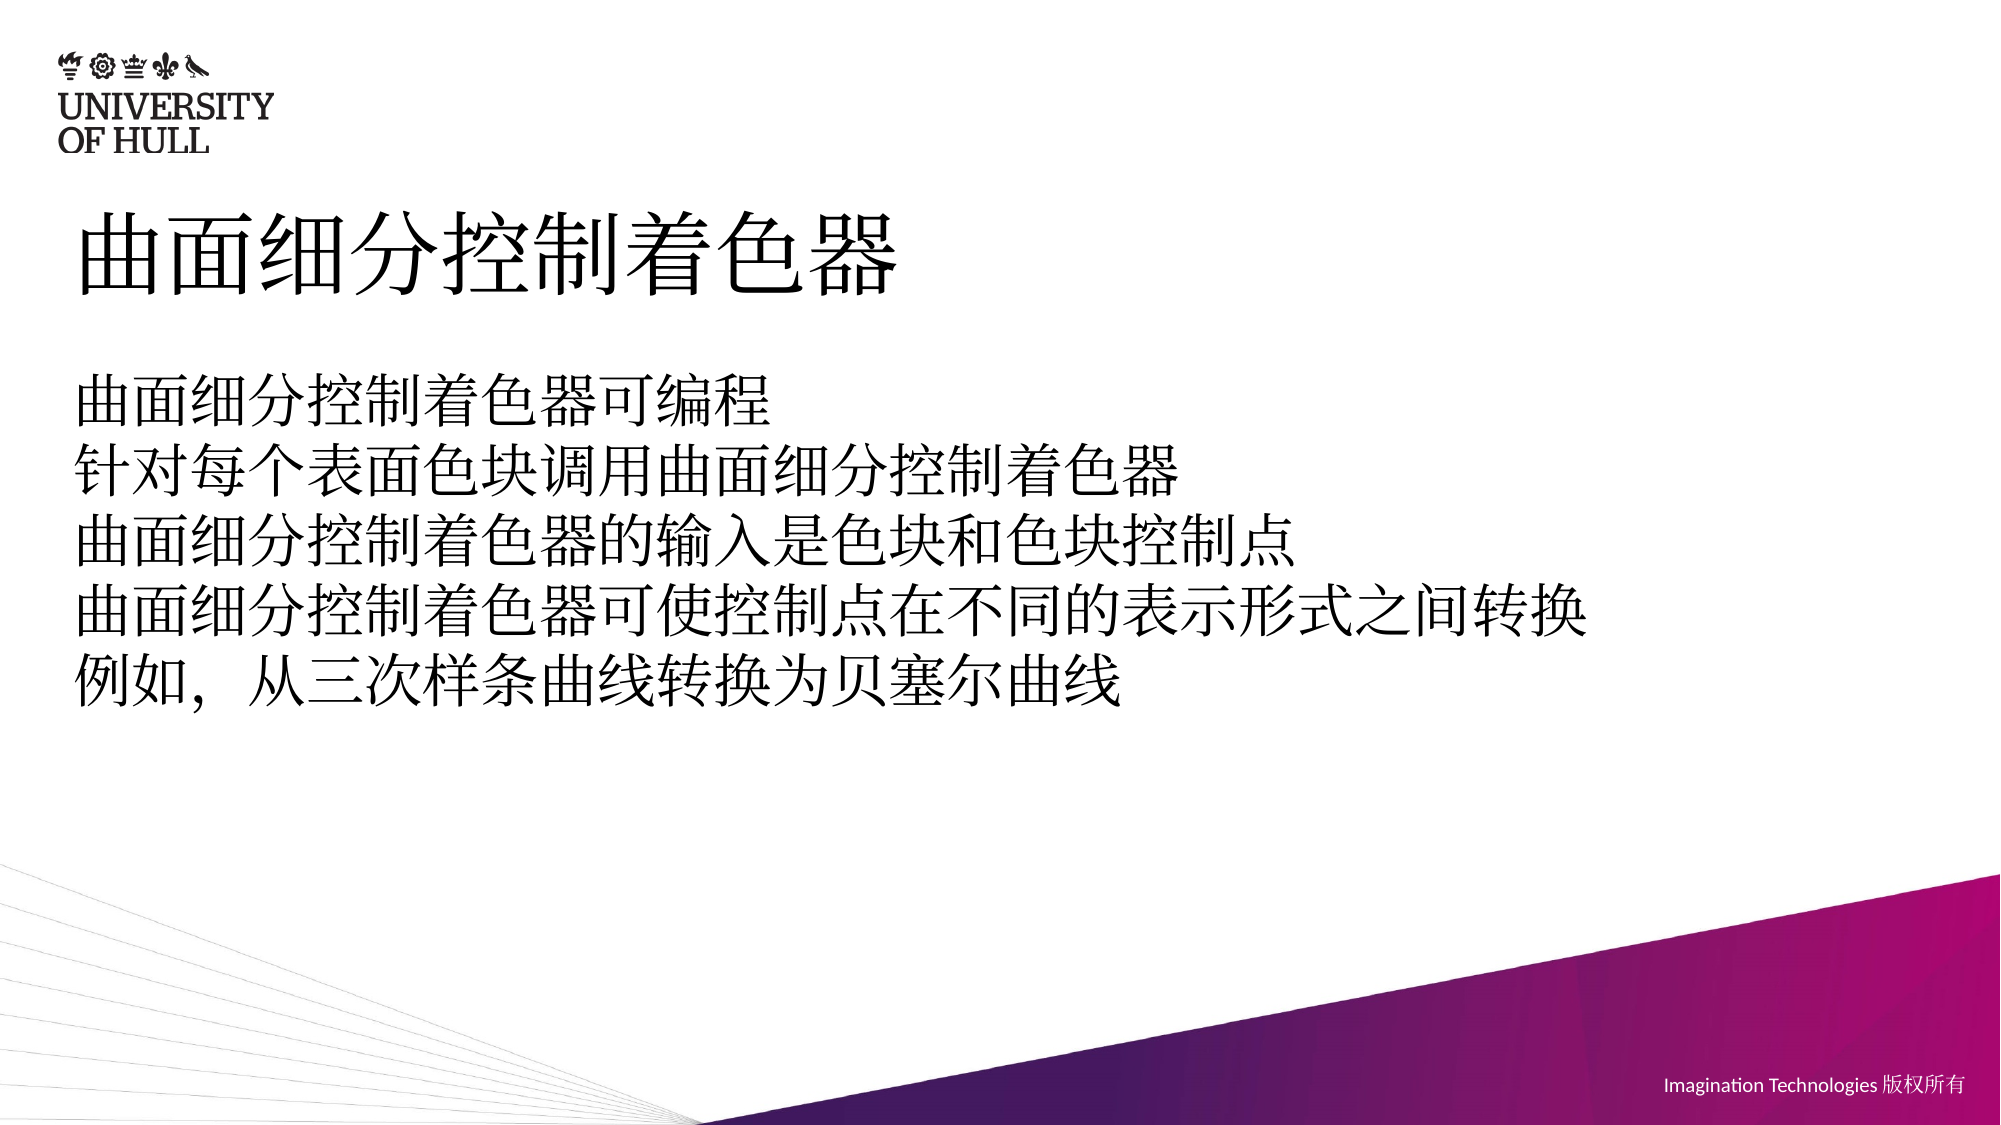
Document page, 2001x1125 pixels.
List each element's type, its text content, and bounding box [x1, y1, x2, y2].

title 曲面细分控制着色器 [57, 178, 1931, 340]
picture [0, 0, 2000, 1125]
list 曲面细分控制着色器可编程 针对每个表面色块调用曲面细分控制着色器 曲面细分控制着色器的输入是色块和色块控制点 曲面细分控制着色器可使控制点在不同的表示形式之间转换 例如，从三次样条曲线转换为贝塞尔曲线 [57, 356, 1931, 1074]
